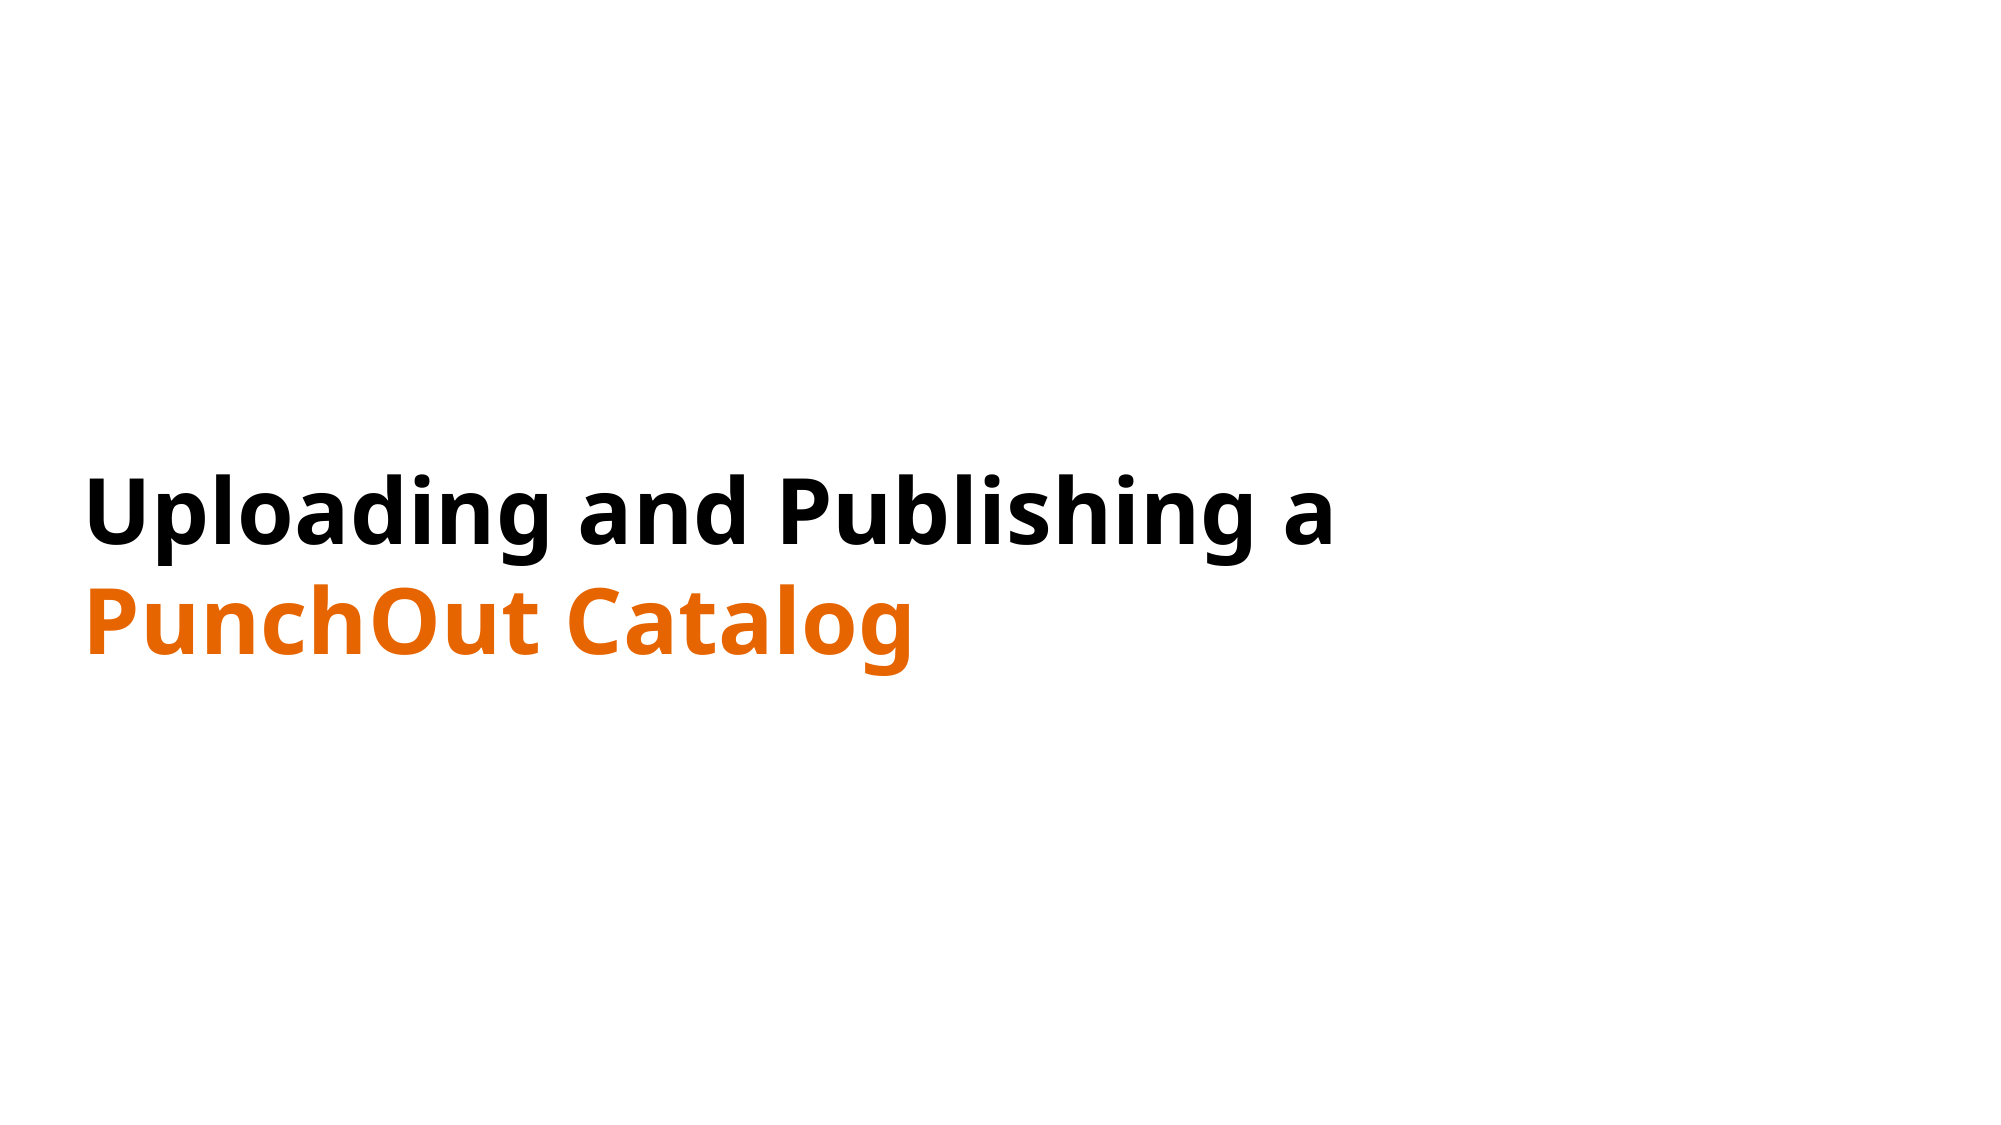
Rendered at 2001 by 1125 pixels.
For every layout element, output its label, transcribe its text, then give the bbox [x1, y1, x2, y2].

title Uploading and Publishing a PunchOut Catalog [82, 506, 1918, 619]
